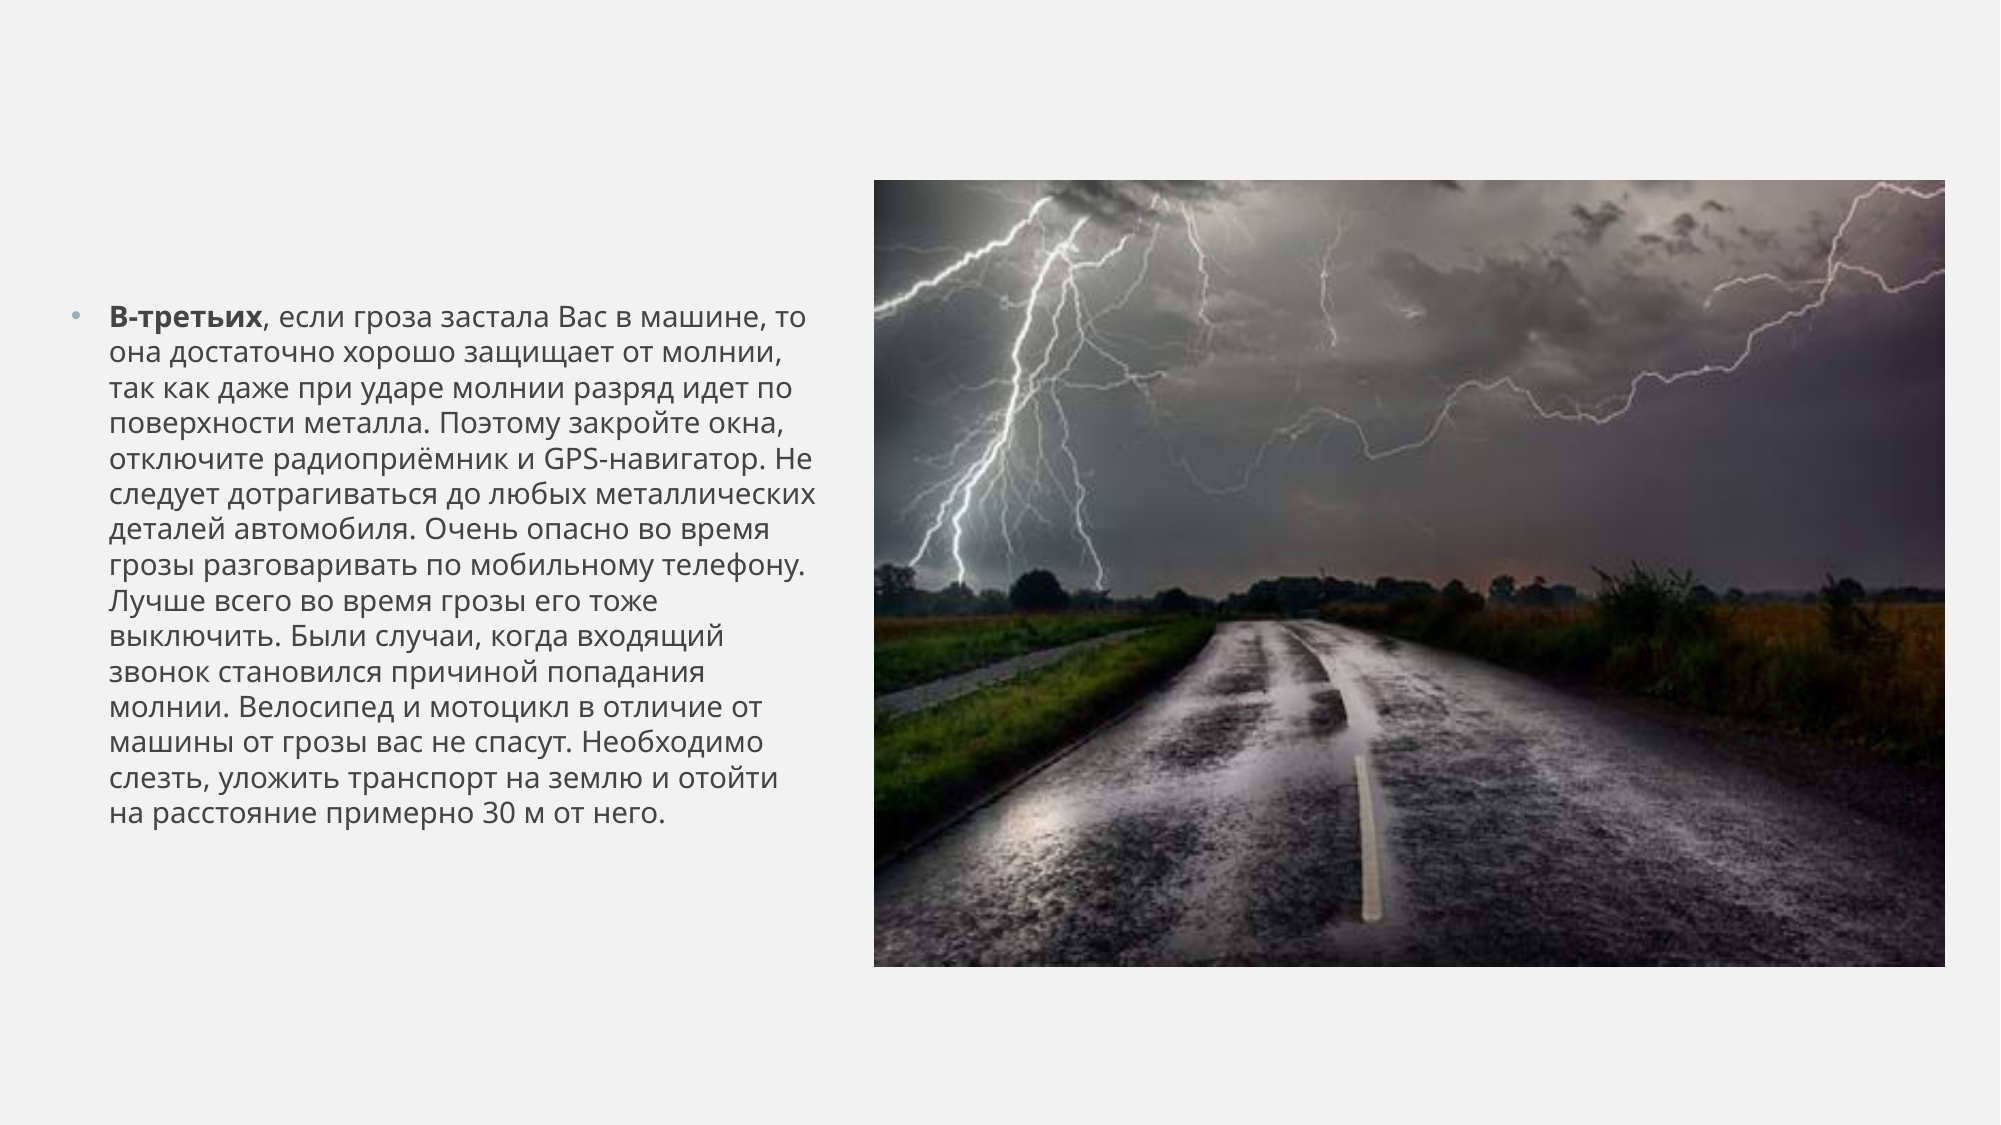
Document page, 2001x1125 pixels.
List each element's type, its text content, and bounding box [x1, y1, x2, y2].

list В-третьих, если гроза застала Вас в машине, то она достаточно хорошо защищает от молнии, так как даже при ударе молнии разряд идет по поверхности металла. Поэтому закройте окна, отключите радиоприёмник и GPS-навигатор. Не следует дотрагиваться до любых металлических деталей автомобиля. Очень опасно во время грозы разговаривать по мобильному телефону. Лучше всего во время грозы его тоже выключить. Были случаи, когда входящий звонок становился причиной попадания молнии. Велосипед и мотоцикл в отличие от машины от грозы вас не спасут. Необходимо слезть, уложить транспорт на землю и отойти на расстояние примерно 30 м от него. [55, 290, 834, 858]
picture [874, 180, 1945, 967]
